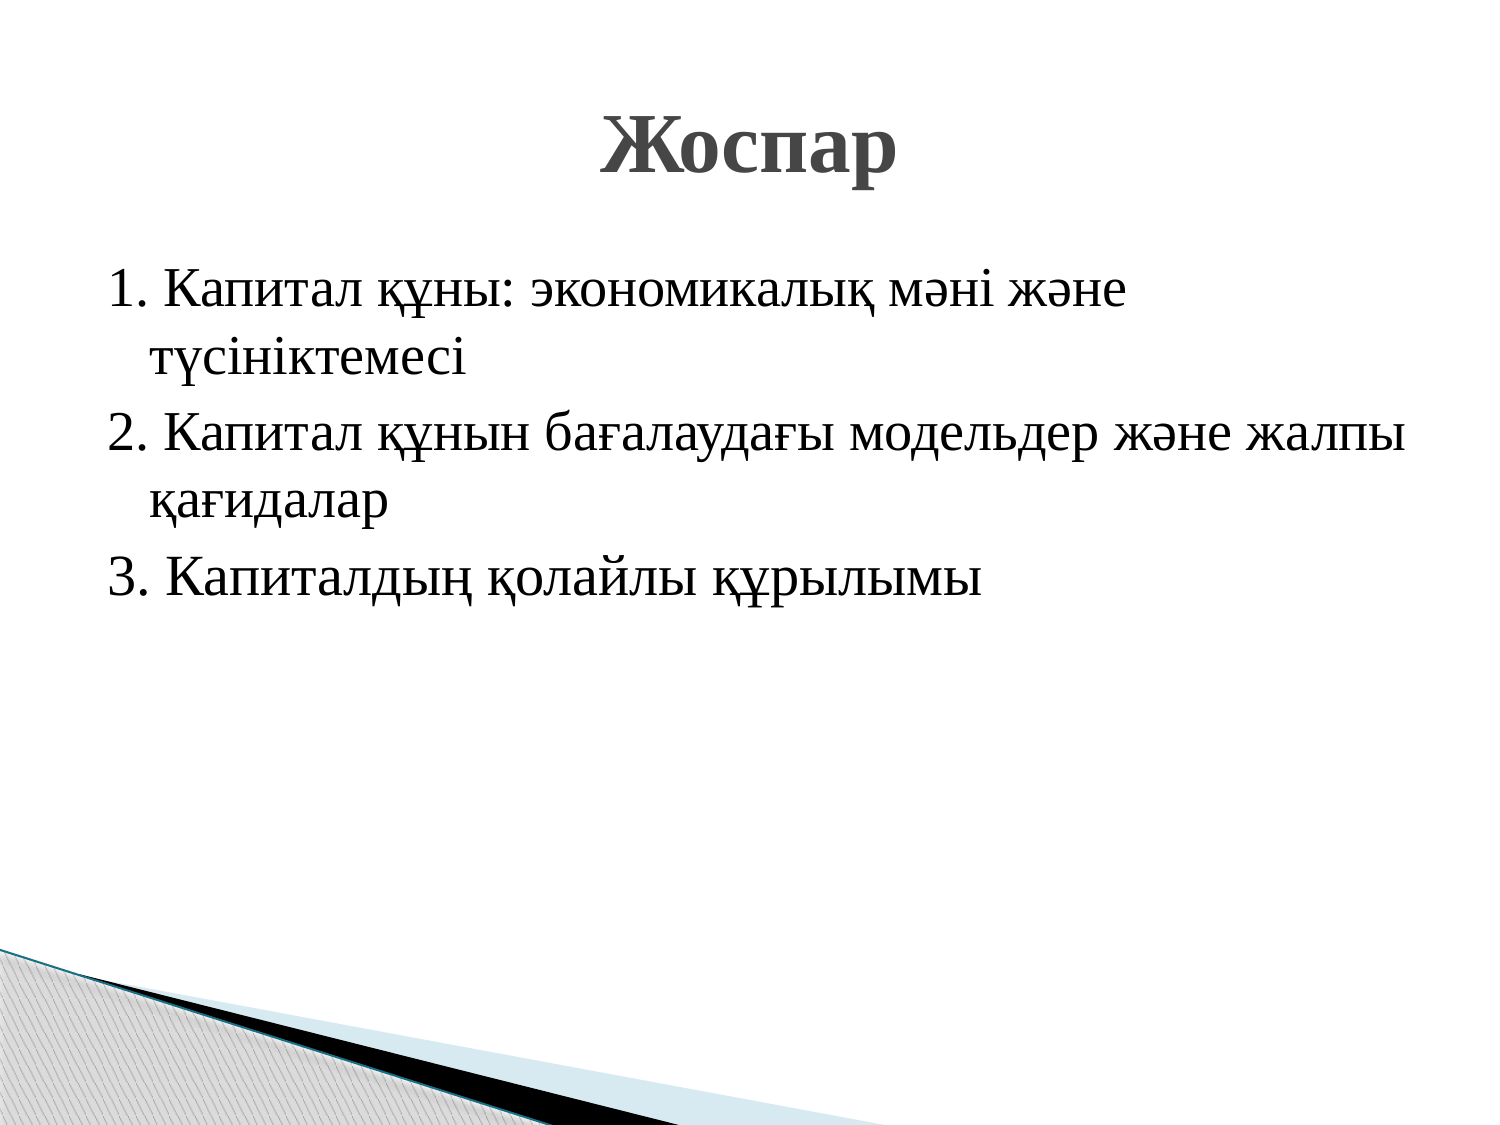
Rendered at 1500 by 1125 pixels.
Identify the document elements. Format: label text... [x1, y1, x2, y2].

title Жоспар [75, 45, 1425, 233]
list 1. Капитал құны: экономикалық мәні және түсініктемесі 2. Капитал құнын бағалаудағы модельдер және жалпы қағидалар 3. Капиталдың қолайлы құрылымы [75, 243, 1425, 986]
